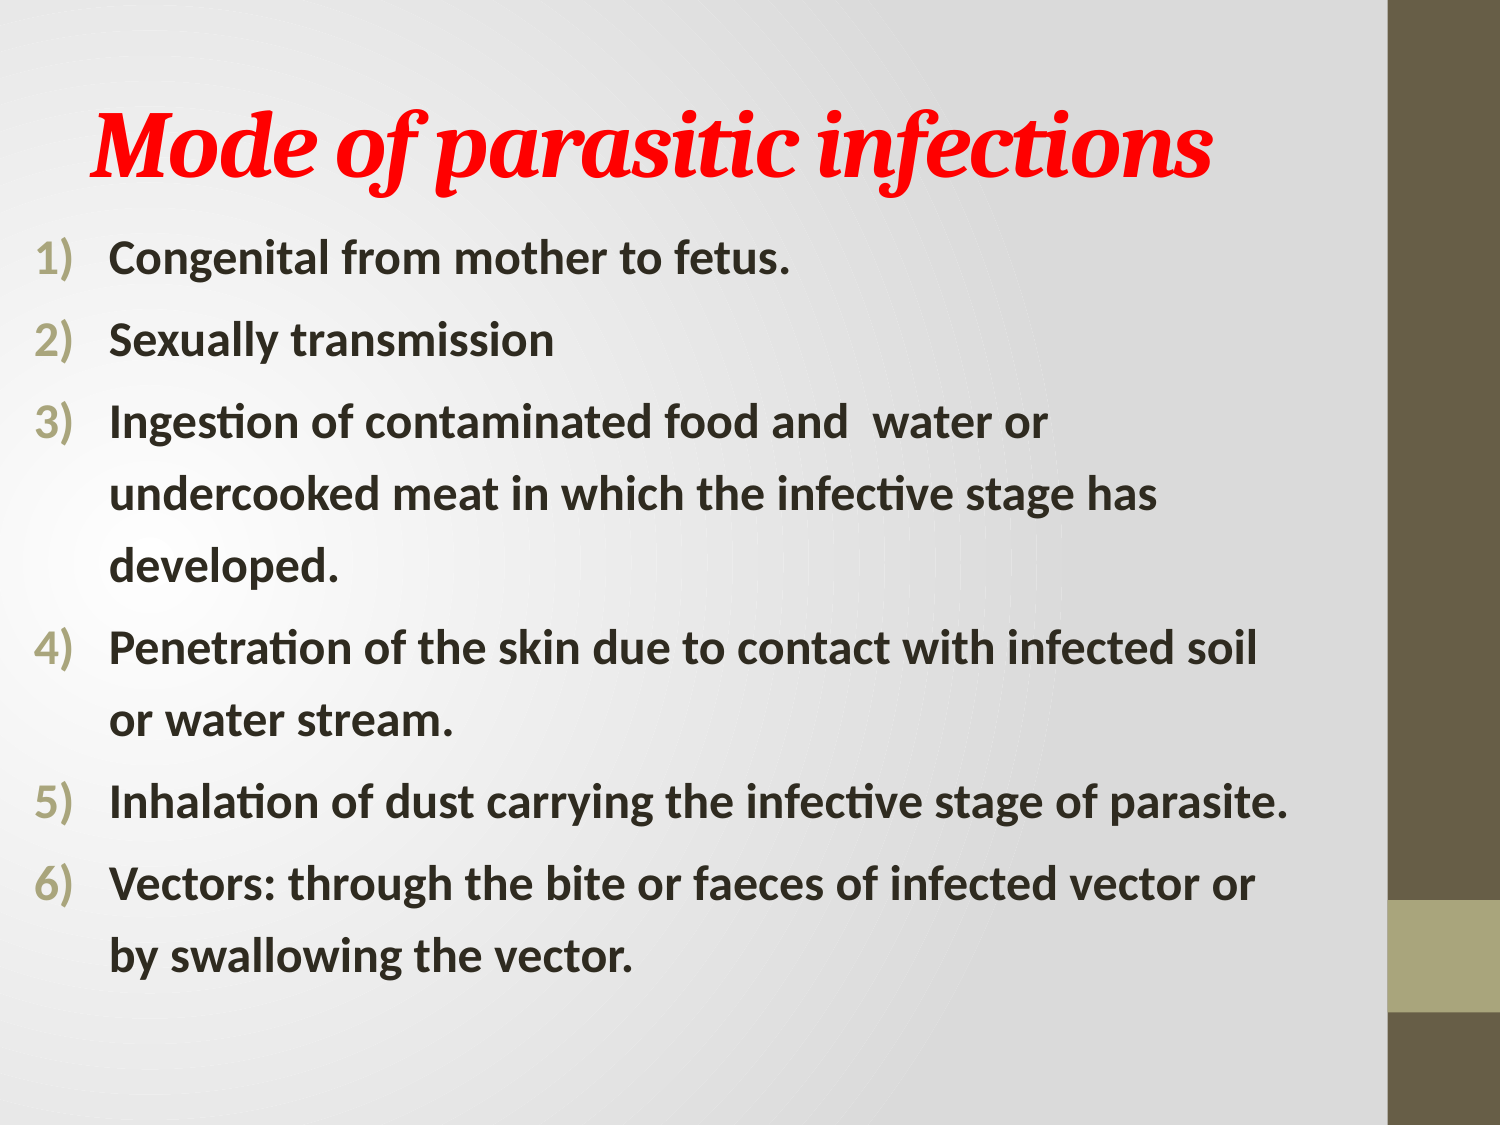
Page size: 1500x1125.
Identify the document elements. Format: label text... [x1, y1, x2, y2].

list Congenital from mother to fetus. Sexually transmission Ingestion of contaminated food and water or undercooked meat in which the infective stage has developed. Penetration of the skin due to contact with infected soil or water stream. Inhalation of dust carrying the infective stage of parasite. Vectors: through the bite or faeces of infected vector or by swallowing the vector. [0, 204, 1325, 1090]
title Mode of parasitic infections [75, 45, 1325, 204]
